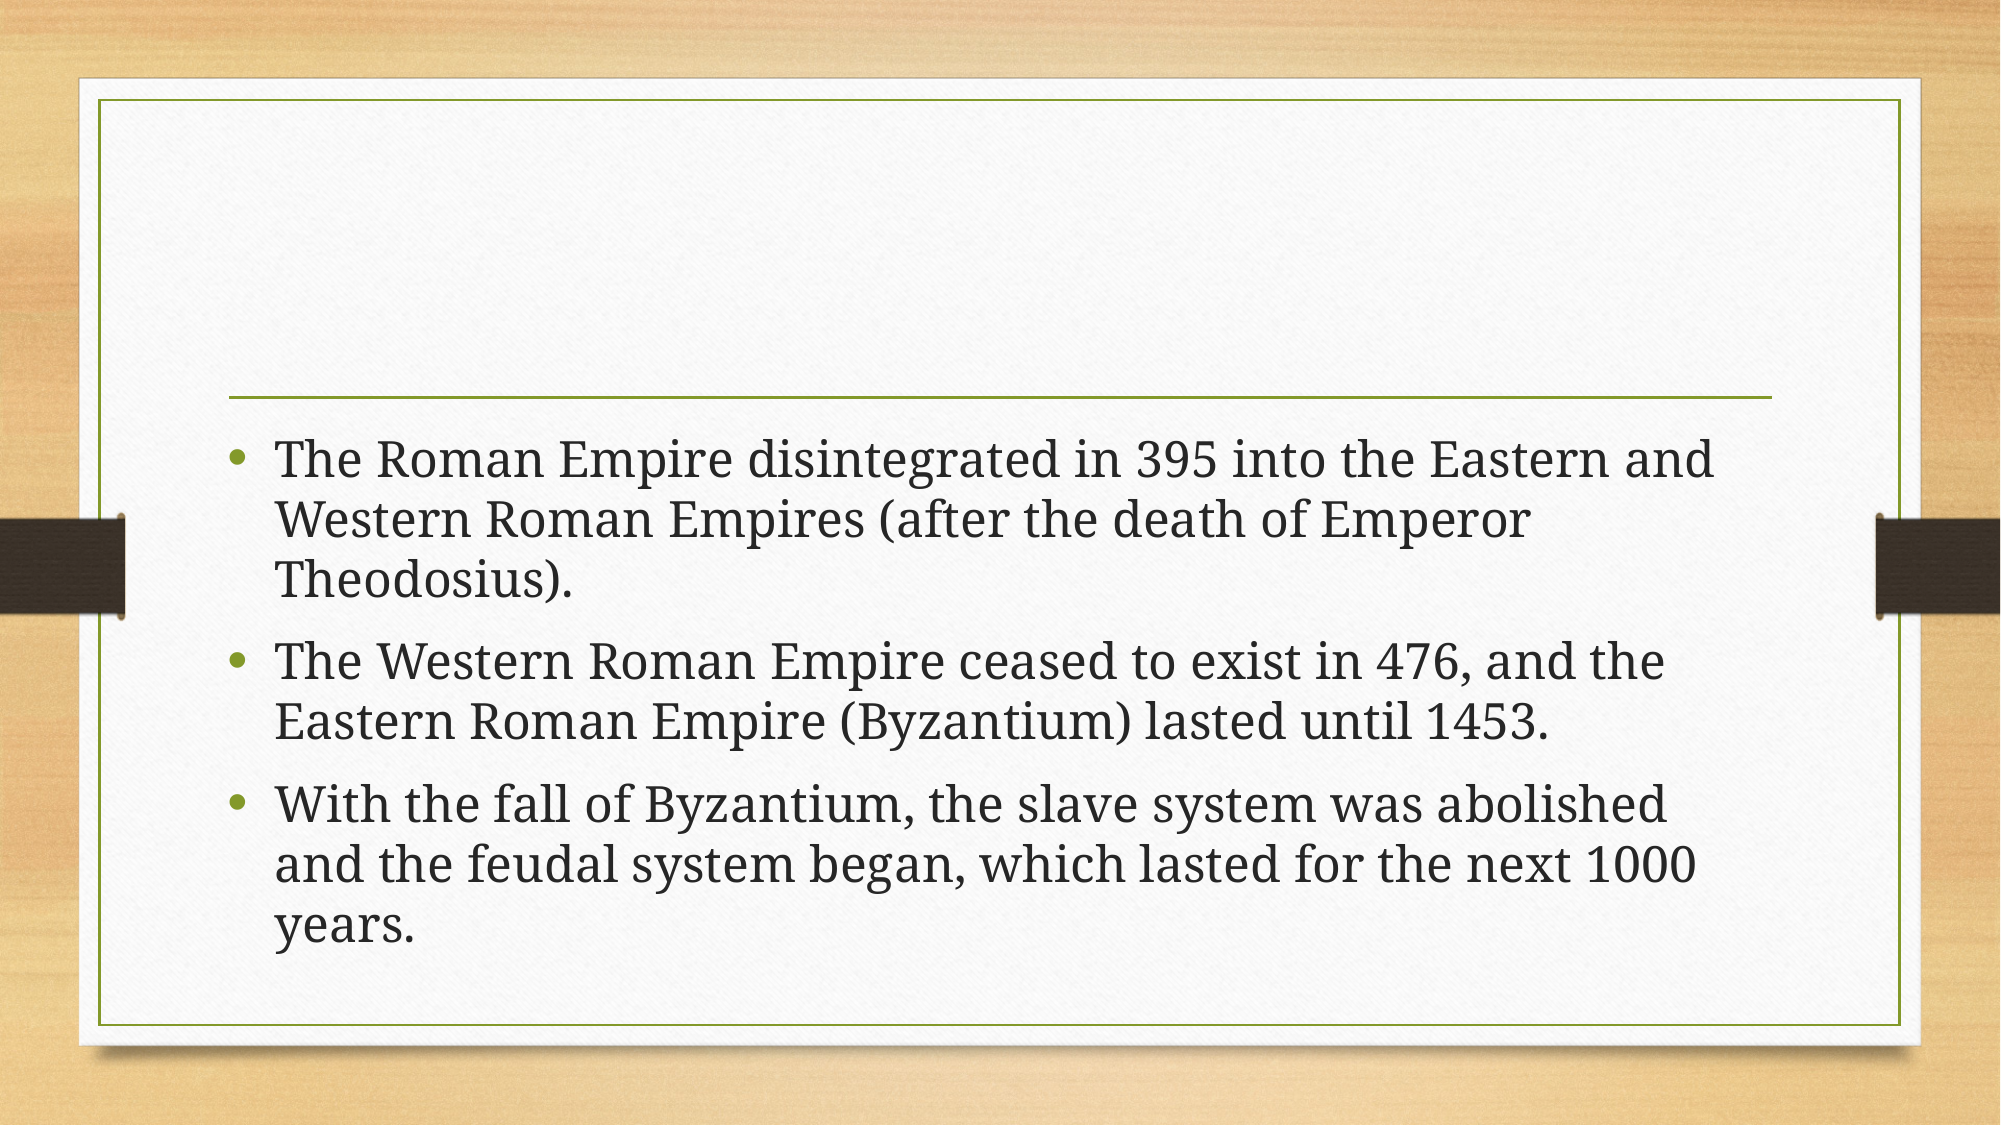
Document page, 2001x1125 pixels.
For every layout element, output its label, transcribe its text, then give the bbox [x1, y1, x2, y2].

list The Roman Empire disintegrated in 395 into the Eastern and Western Roman Empires (after the death of Emperor Theodosius). The Western Roman Empire ceased to exist in 476, and the Eastern Roman Empire (Byzantium) lasted until 1453. With the fall of Byzantium, the slave system was abolished and the feudal system began, which lasted for the next 1000 years. [212, 419, 1788, 964]
picture [0, 0, 2001, 1125]
